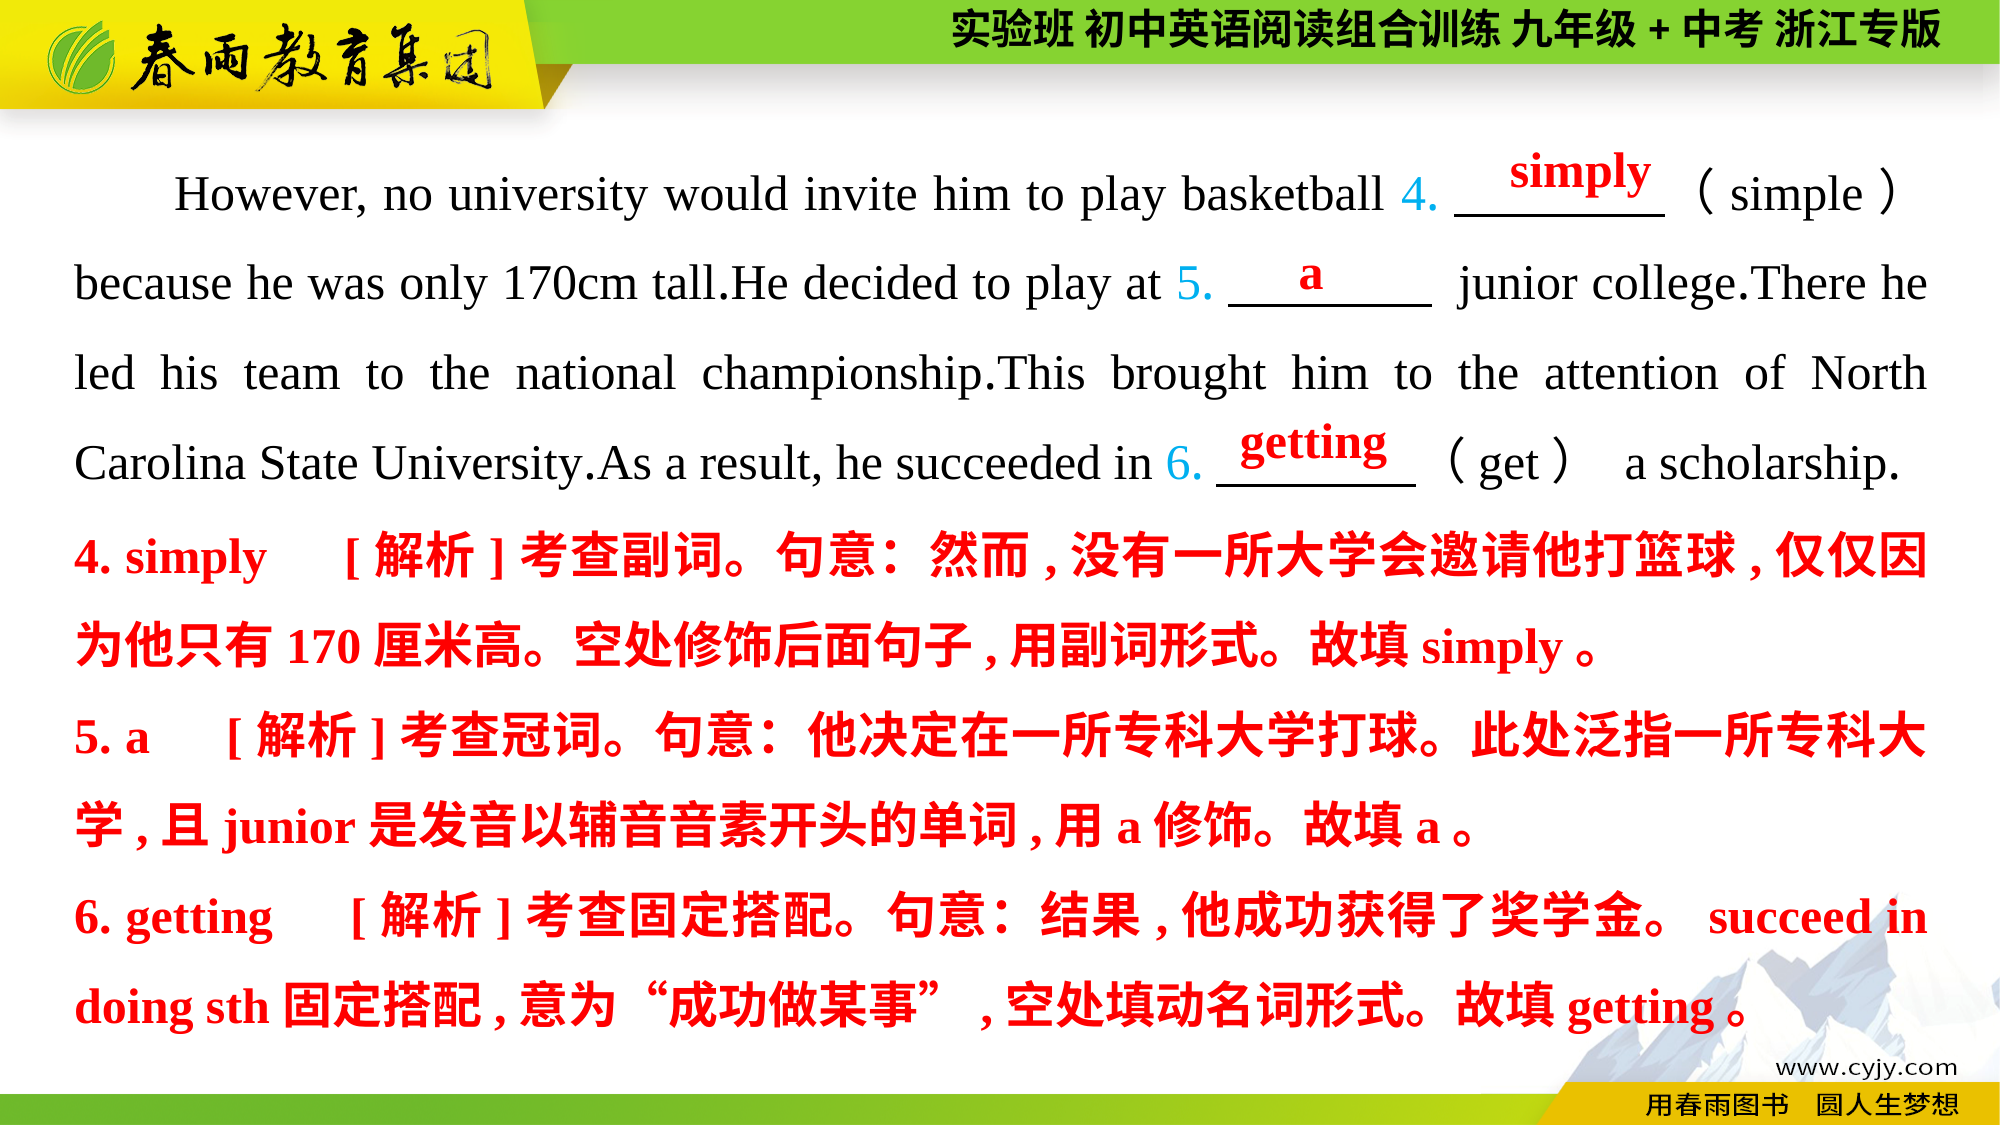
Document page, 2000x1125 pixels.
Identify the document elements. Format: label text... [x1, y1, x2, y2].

picture [0, 0, 2000, 1125]
text_box 4. simply [解析]考查副词。句意：然而,没有一所大学会邀请他打篮球,仅仅因为他只有170厘米高。空处修饰后面句子,用副词形式。故填simply。 5. a [解析]考查冠词。句意：他决定在一所专科大学打球。此处泛指一所专科大学,且junior是发音以辅音音素开头的单词,用a修饰。故填a。 6. getting [解析]考查固定搭配。句意：结果,他成功获得了奖学金。succeed in doing sth固定搭配,意为“成功做某事”,空处填动名词形式。故填getting。 [59, 486, 1944, 1042]
text_box a [1283, 231, 1339, 307]
text_box getting [1225, 401, 1403, 477]
text_box simply [1495, 129, 1668, 205]
list However, no university would invite him to play basketball 4. （simple） because he was only 170cm tall.He decided to play at 5. junior college.There he led his team to the national championship.This brought him to the attention of North Carolina State University.As a result, he succeeded in 6. （get） a scholarship. [59, 122, 1944, 486]
